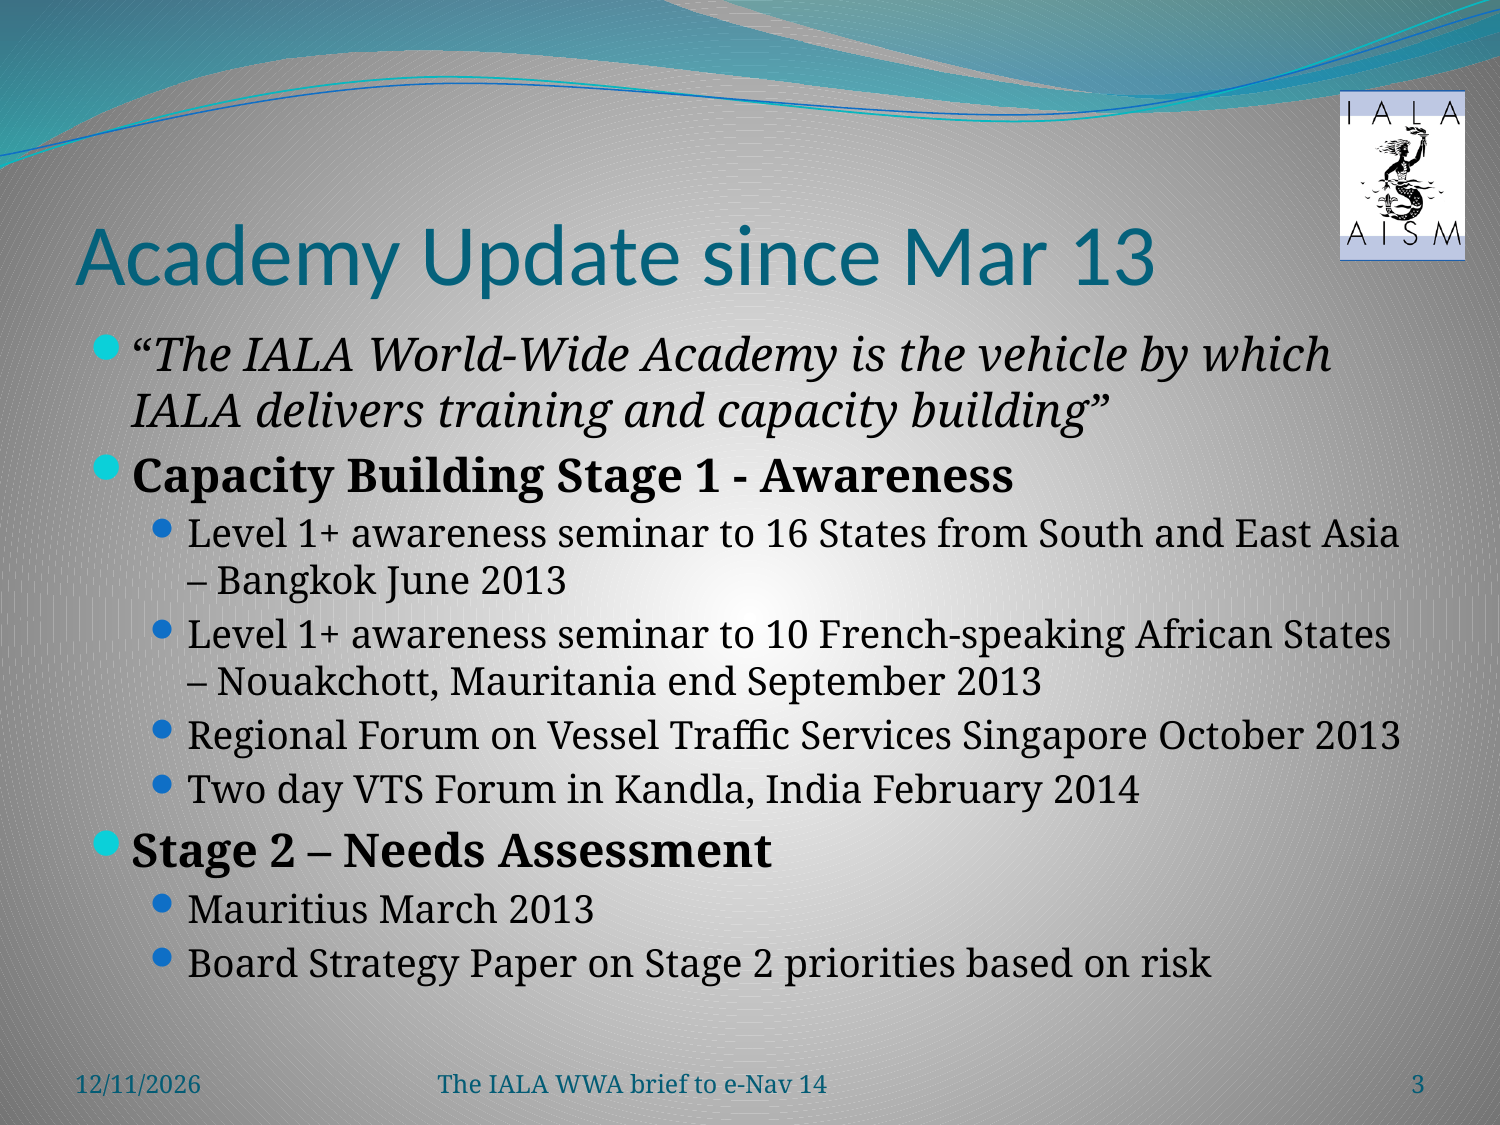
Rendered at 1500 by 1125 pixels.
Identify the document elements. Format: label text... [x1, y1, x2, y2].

picture [1340, 90, 1465, 261]
list “The IALA World-Wide Academy is the vehicle by which IALA delivers training and capacity building” Capacity Building Stage 1 - Awareness Level 1+ awareness seminar to 16 States from South and East Asia – Bangkok June 2013 Level 1+ awareness seminar to 10 French-speaking African States – Nouakchott, Mauritania end September 2013 Regional Forum on Vessel Traffic Services Singapore October 2013 Two day VTS Forum in Kandla, India February 2014 Stage 2 – Needs Assessment Mauritius March 2013 Board Strategy Paper on Stage 2 priorities based on risk [75, 317, 1425, 1038]
footer The IALA WWA brief to e-Nav 14 [437, 1042, 988, 1103]
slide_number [75, 1042, 425, 1103]
slide_number 3 [1299, 1042, 1425, 1103]
title Academy Update since Mar 13 [75, 115, 1317, 303]
